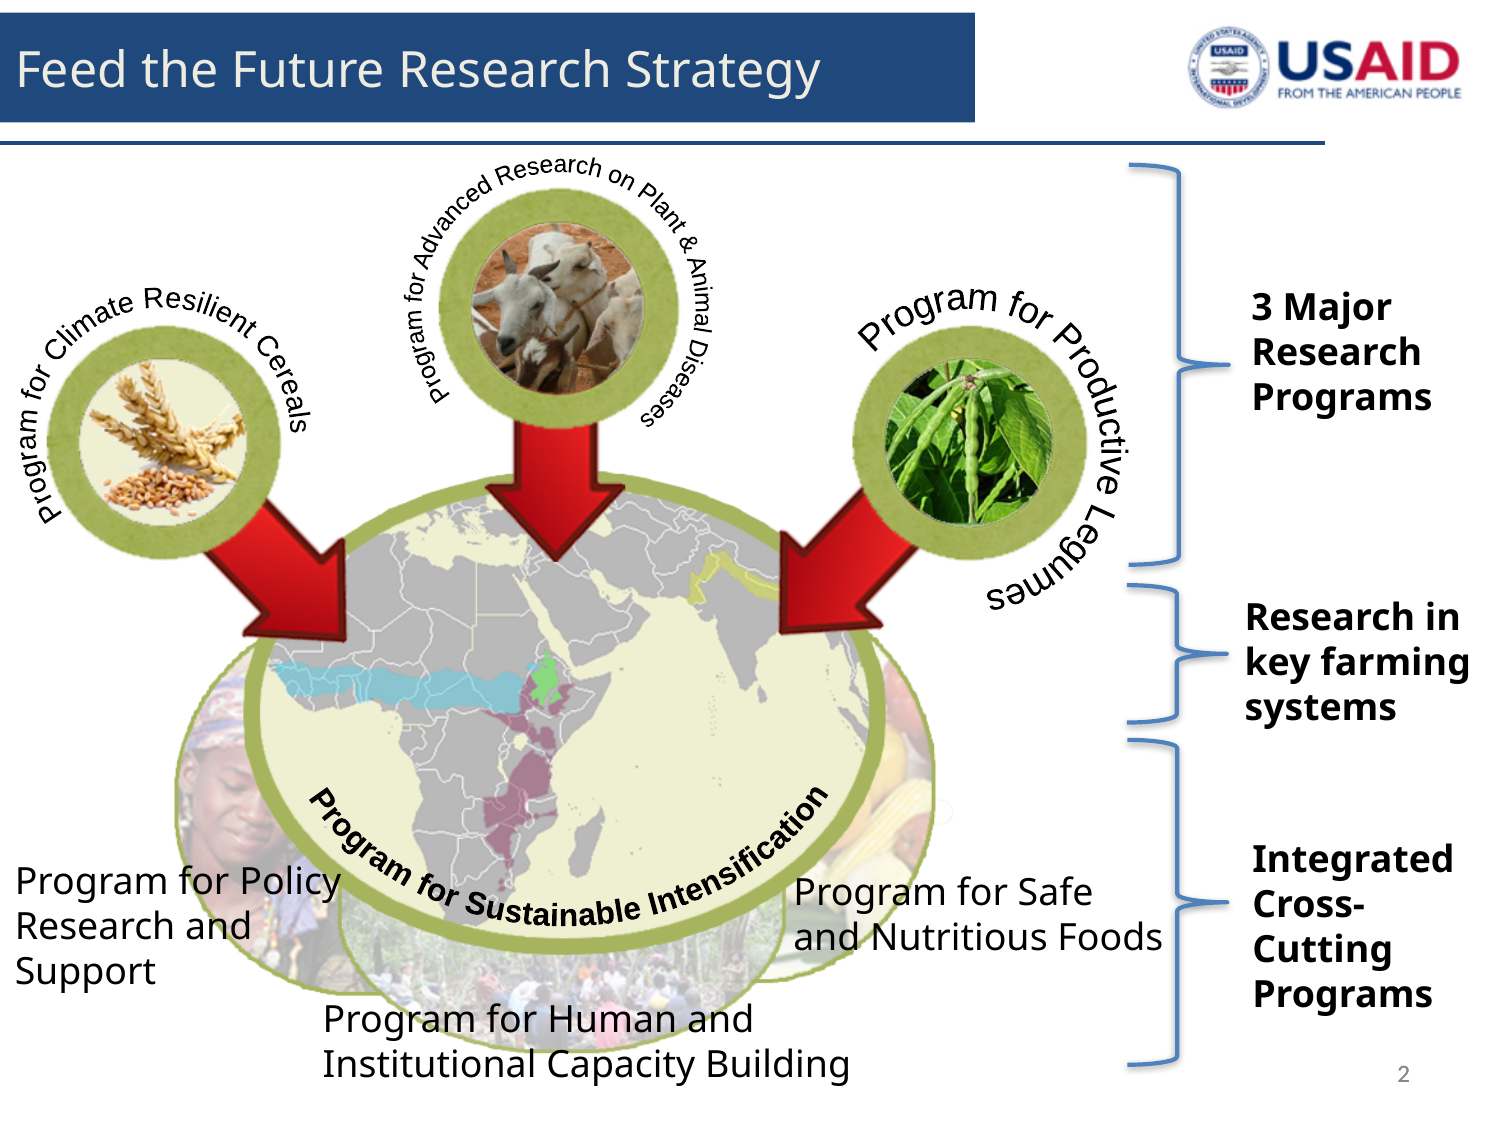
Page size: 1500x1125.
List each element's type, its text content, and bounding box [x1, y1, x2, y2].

picture [1149, 2, 1500, 138]
title Feed the Future Research Strategy [0, 12, 975, 123]
text_box Integrated Cross-Cutting Programs [1237, 828, 1500, 1023]
text_box [1126, 583, 1229, 725]
text_box [1127, 966, 1180, 1067]
text_box Program for Policy Research and Support [0, 849, 33, 999]
text_box [1189, 897, 1230, 908]
text_box Program for Safe and Nutritious Foods [1102, 860, 1189, 966]
text_box Program for Human and Institutional Capacity Building [307, 1083, 867, 1093]
text_box 3 Major Research Programs [1236, 275, 1448, 426]
picture [38, 187, 1099, 1076]
text_box 2 [1074, 1042, 1425, 1103]
text_box [1127, 737, 1180, 860]
text_box [1128, 162, 1231, 567]
text_box Research in key farming systems [1229, 586, 1487, 736]
